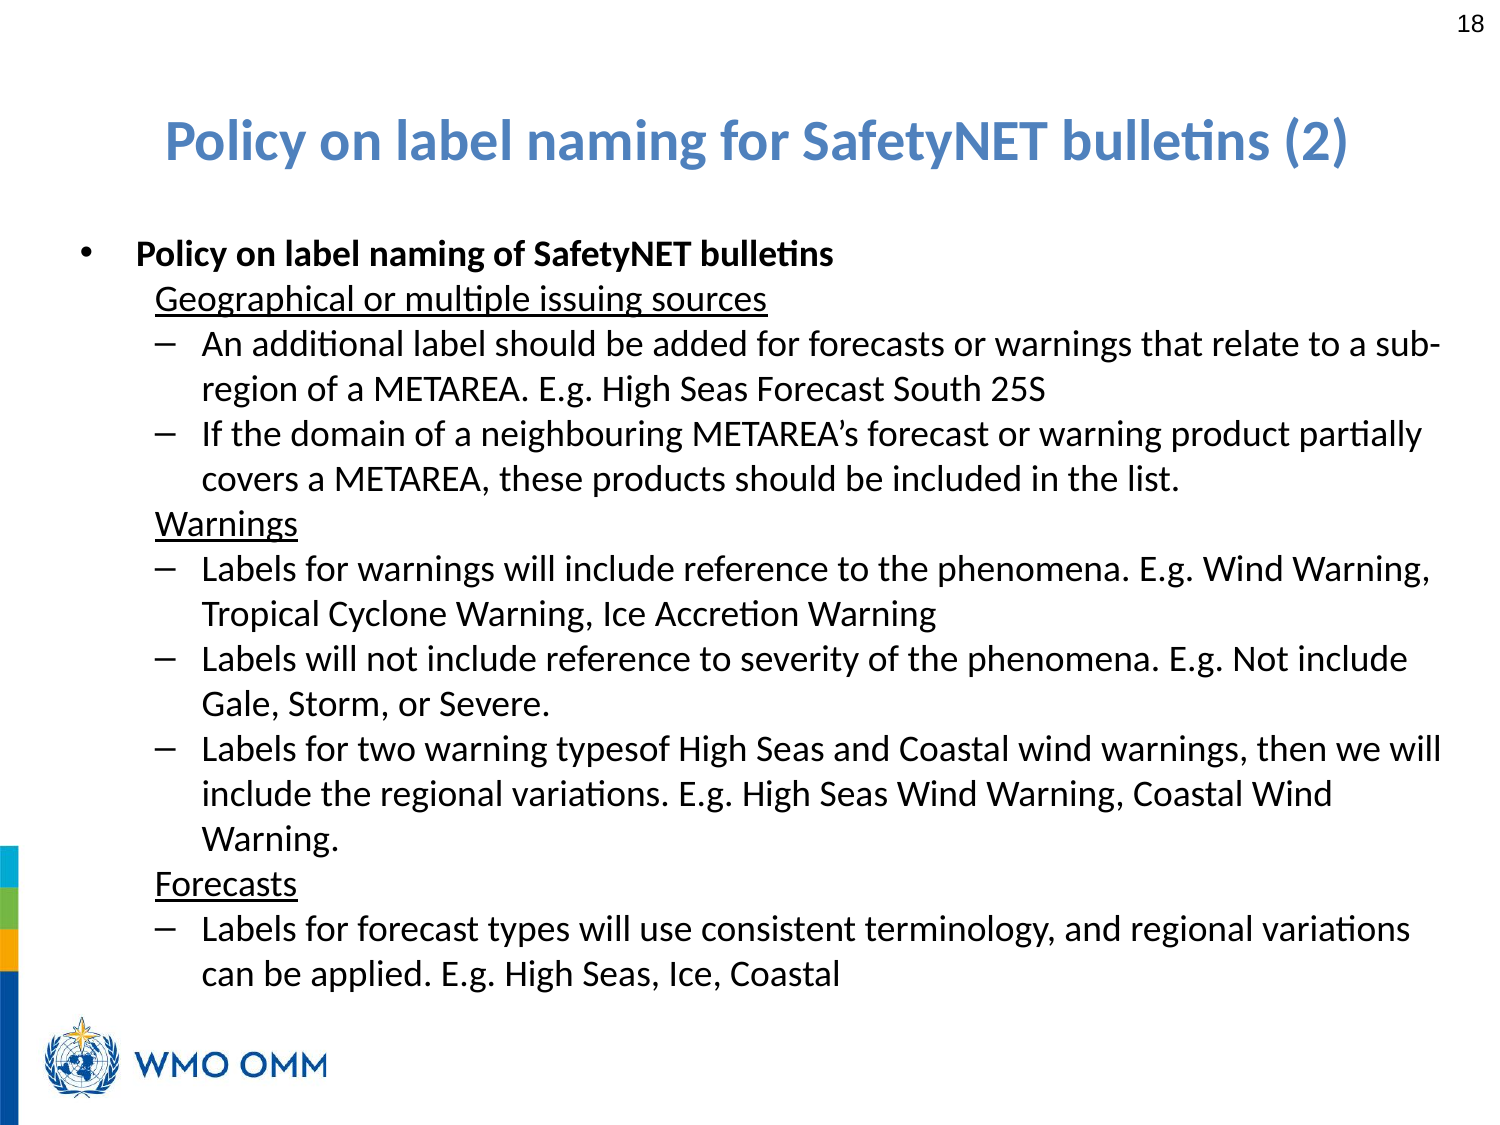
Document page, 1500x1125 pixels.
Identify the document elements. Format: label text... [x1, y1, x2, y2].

text_box [218, 231, 1345, 268]
picture [0, 845, 327, 1125]
title Policy on label naming for SafetyNET bulletins (2) [150, 43, 1394, 231]
text_box ‹#› [1435, 0, 1500, 43]
list Policy on label naming of SafetyNET bulletins Geographical or multiple issuing sources An additional label should be added for forecasts or warnings that relate to a sub-region of a METAREA. E.g. High Seas Forecast South 25S If the domain of a neighbouring METAREA’s forecast or warning product partially covers a METAREA, these products should be included in the list. Warnings Labels for warnings will include reference to the phenomena. E.g. Wind Warning, Tropical Cyclone Warning, Ice Accretion Warning Labels will not include reference to severity of the phenomena. E.g. Not include Gale, Storm, or Severe. Labels for two warning typesof High Seas and Coastal wind warnings, then we will include the regional variations. E.g. High Seas Wind Warning, Coastal Wind Warning. Forecasts Labels for forecast types will use consistent terminology, and regional variations can be applied. E.g. High Seas, Ice, Coastal [64, 221, 1477, 1057]
